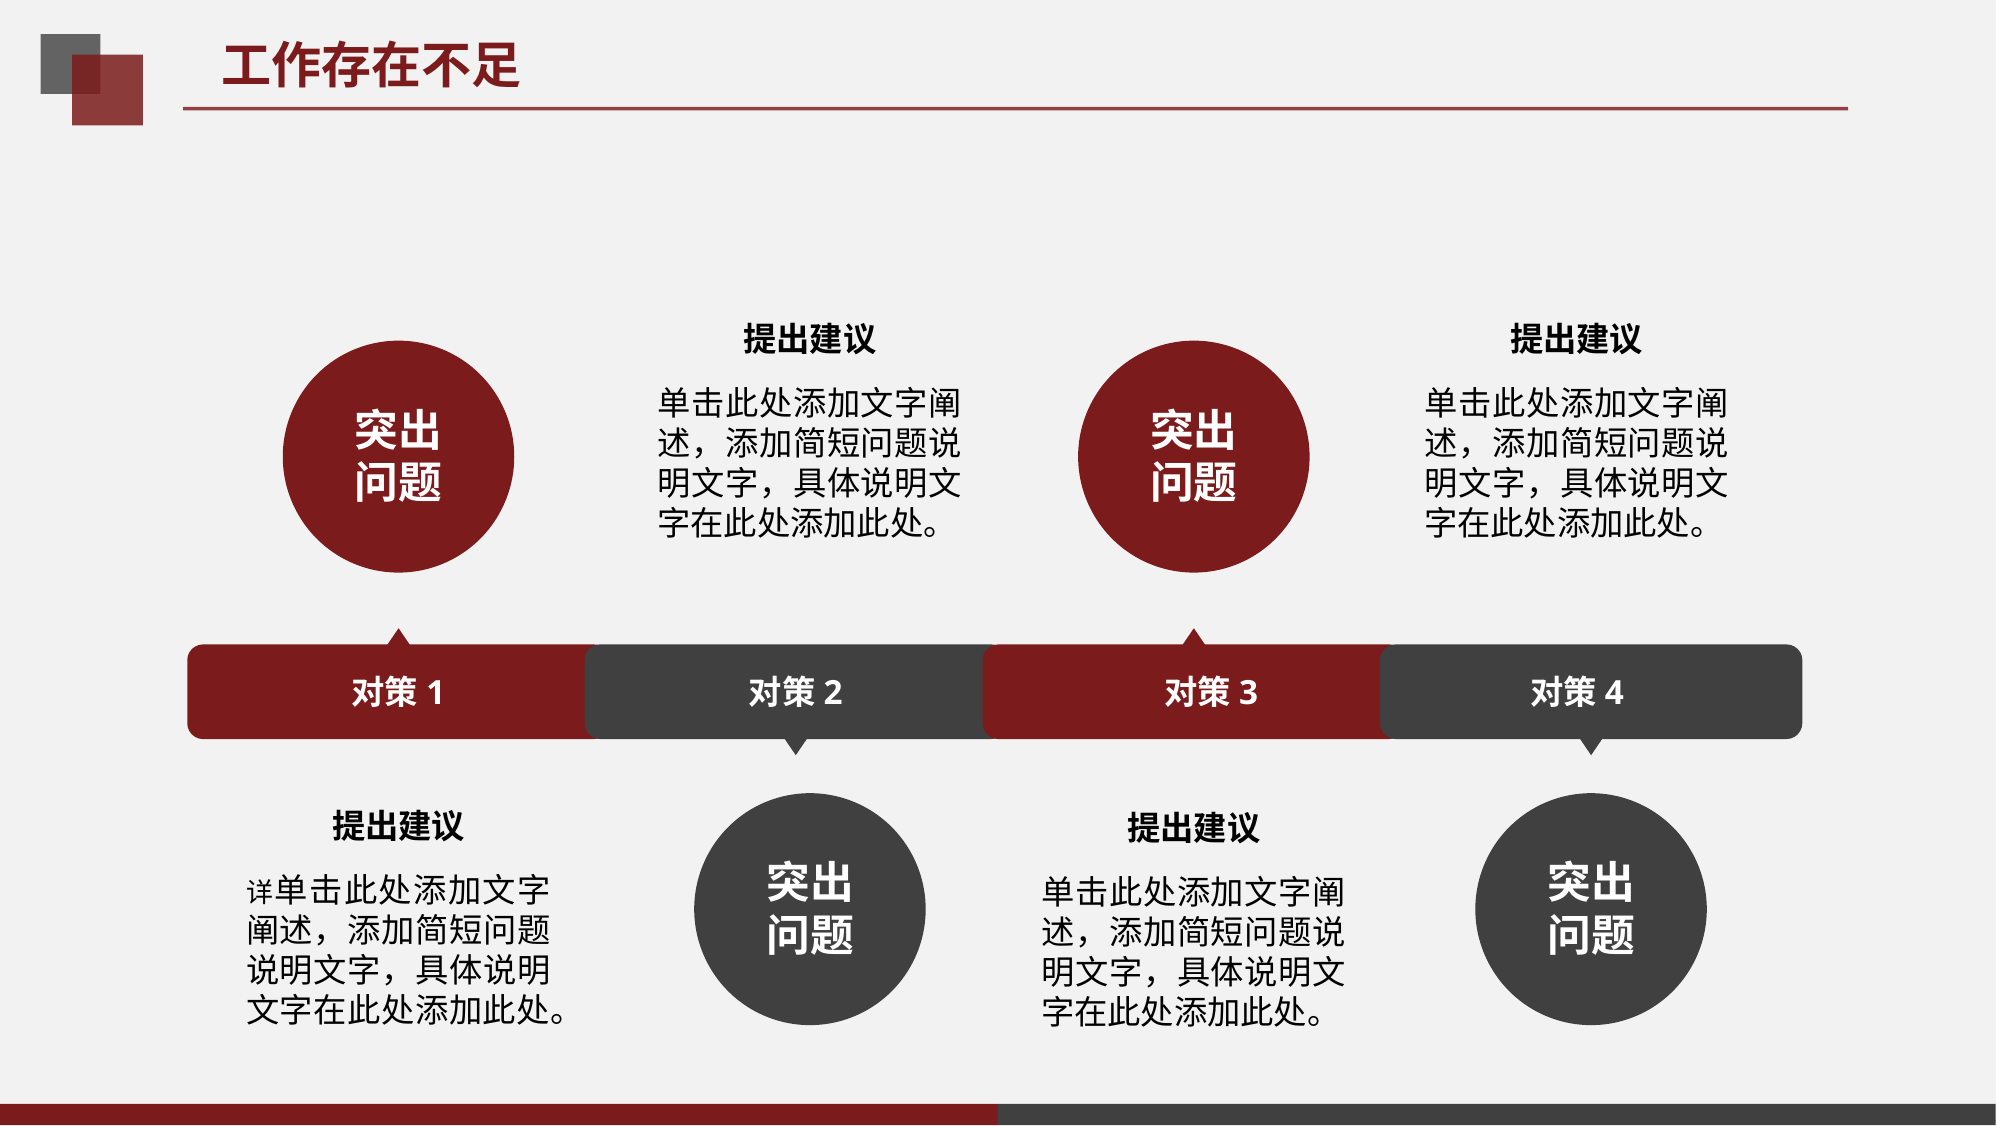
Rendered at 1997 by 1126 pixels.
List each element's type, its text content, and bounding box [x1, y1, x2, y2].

text_box 详单击此处添加文字阐述，添加简短问题说明文字，具体说明文字在此处添加此处。 [246, 868, 552, 1029]
text_box 突出问题 [748, 855, 872, 961]
text_box 工作存在不足 [206, 25, 668, 101]
text_box 提出建议 [1063, 807, 1325, 848]
text_box 提出建议 [268, 804, 529, 845]
text_box [280, 338, 517, 575]
text_box 突出问题 [1132, 402, 1256, 508]
text_box 单击此处添加文字阐述，添加简短问题说明文字，具体说明文字在此处添加此处。 [1041, 871, 1347, 1032]
text_box 突出问题 [1529, 855, 1653, 961]
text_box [982, 627, 1406, 740]
text_box 单击此处添加文字阐述，添加简短问题说明文字，具体说明文字在此处添加此处。 [657, 382, 963, 543]
text_box [1076, 338, 1312, 575]
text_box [186, 627, 610, 740]
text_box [584, 644, 1008, 756]
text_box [1379, 644, 1803, 756]
text_box 单击此处添加文字阐述，添加简短问题说明文字，具体说明文字在此处添加此处。 [1424, 382, 1730, 543]
text_box 提出建议 [679, 318, 941, 359]
text_box 提出建议 [1446, 318, 1708, 359]
text_box [692, 791, 928, 1028]
text_box 突出问题 [337, 402, 460, 508]
text_box [1473, 791, 1709, 1028]
